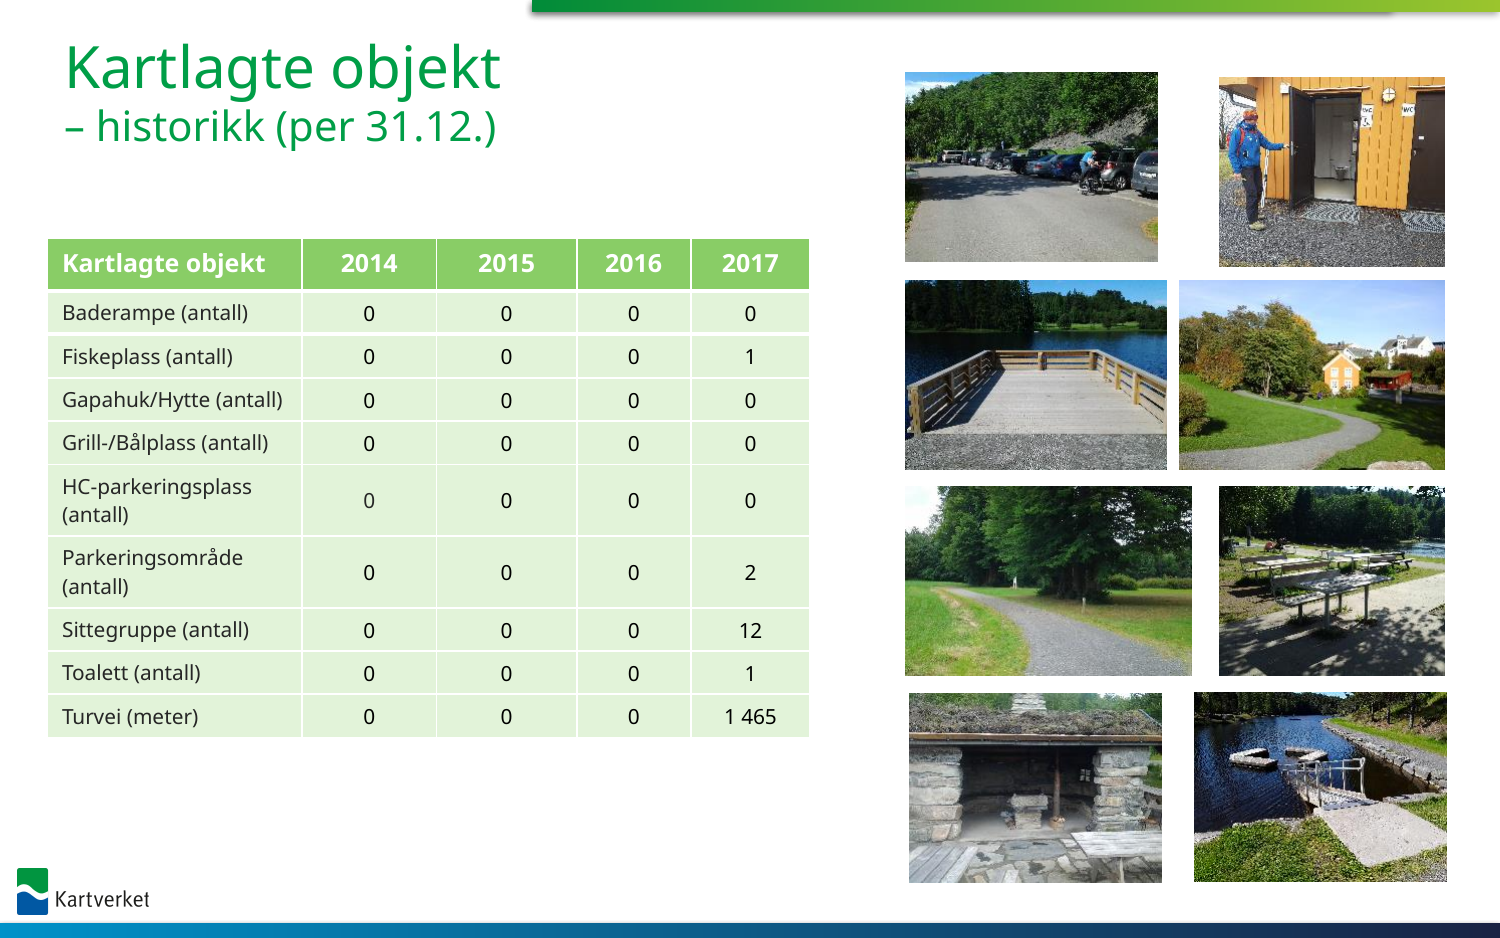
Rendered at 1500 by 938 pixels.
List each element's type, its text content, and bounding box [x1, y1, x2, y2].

table_cell Sittegruppe (antall) [48, 609, 301, 650]
text_box Kartlagte objekt – historikk (per 31.12.) [49, 14, 1431, 158]
table_cell 0 [578, 537, 690, 607]
table_header 2014 [303, 239, 436, 289]
table_cell 0 [303, 293, 436, 332]
picture [905, 486, 1193, 676]
table_cell HC-parkeringsplass (antall) [48, 465, 301, 535]
table_cell 0 [303, 652, 436, 693]
table_header Kartlagte objekt [48, 239, 301, 289]
table_cell 0 [692, 379, 809, 420]
table_cell 0 [578, 652, 690, 693]
table_cell 12 [692, 609, 809, 650]
table_cell 0 [692, 293, 809, 332]
table_cell 0 [437, 293, 576, 332]
table_cell 0 [578, 609, 690, 650]
table_cell 0 [437, 465, 576, 535]
table_cell 1 [692, 652, 809, 693]
table_cell 0 [437, 379, 576, 420]
table_cell 0 [303, 422, 436, 464]
table_cell 0 [578, 379, 690, 420]
picture [905, 72, 1158, 262]
table_cell 0 [437, 422, 576, 464]
table_cell Grill-/Bålplass (antall) [48, 422, 301, 464]
table_cell 2 [692, 537, 809, 607]
table_cell 0 [692, 465, 809, 535]
picture [1179, 280, 1445, 470]
table_cell Fiskeplass (antall) [48, 336, 301, 377]
table_cell 0 [578, 465, 690, 535]
table_cell 0 [578, 422, 690, 464]
table_cell Parkeringsområde (antall) [48, 537, 301, 607]
table_cell 1 [692, 336, 809, 377]
table_cell 0 [437, 609, 576, 650]
table_cell 1 465 [692, 695, 809, 737]
table_cell Toalett (antall) [48, 652, 301, 693]
table_cell 0 [437, 336, 576, 377]
picture [909, 693, 1163, 884]
table_header 2015 [437, 239, 576, 289]
table_cell 0 [692, 422, 809, 464]
table_cell 0 [303, 609, 436, 650]
table_cell 0 [303, 537, 436, 607]
table_header 2017 [692, 239, 809, 289]
table_cell 0 [437, 537, 576, 607]
table_cell 0 [578, 293, 690, 332]
table_cell Turvei (meter) [48, 695, 301, 737]
table_cell 0 [578, 695, 690, 737]
table_cell 0 [303, 695, 436, 737]
table_header 2016 [578, 239, 690, 289]
table_cell 0 [578, 336, 690, 377]
picture [1219, 77, 1445, 267]
picture [1194, 692, 1448, 882]
table_cell 0 [303, 379, 436, 420]
table_cell 0 [437, 695, 576, 737]
picture [905, 280, 1167, 470]
table_cell 0 [303, 336, 436, 377]
table_cell 0 [437, 652, 576, 693]
table_cell Gapahuk/Hytte (antall) [48, 379, 301, 420]
table_cell Baderampe (antall) [48, 293, 301, 332]
picture [1219, 486, 1445, 676]
table_cell 0 [303, 465, 436, 535]
